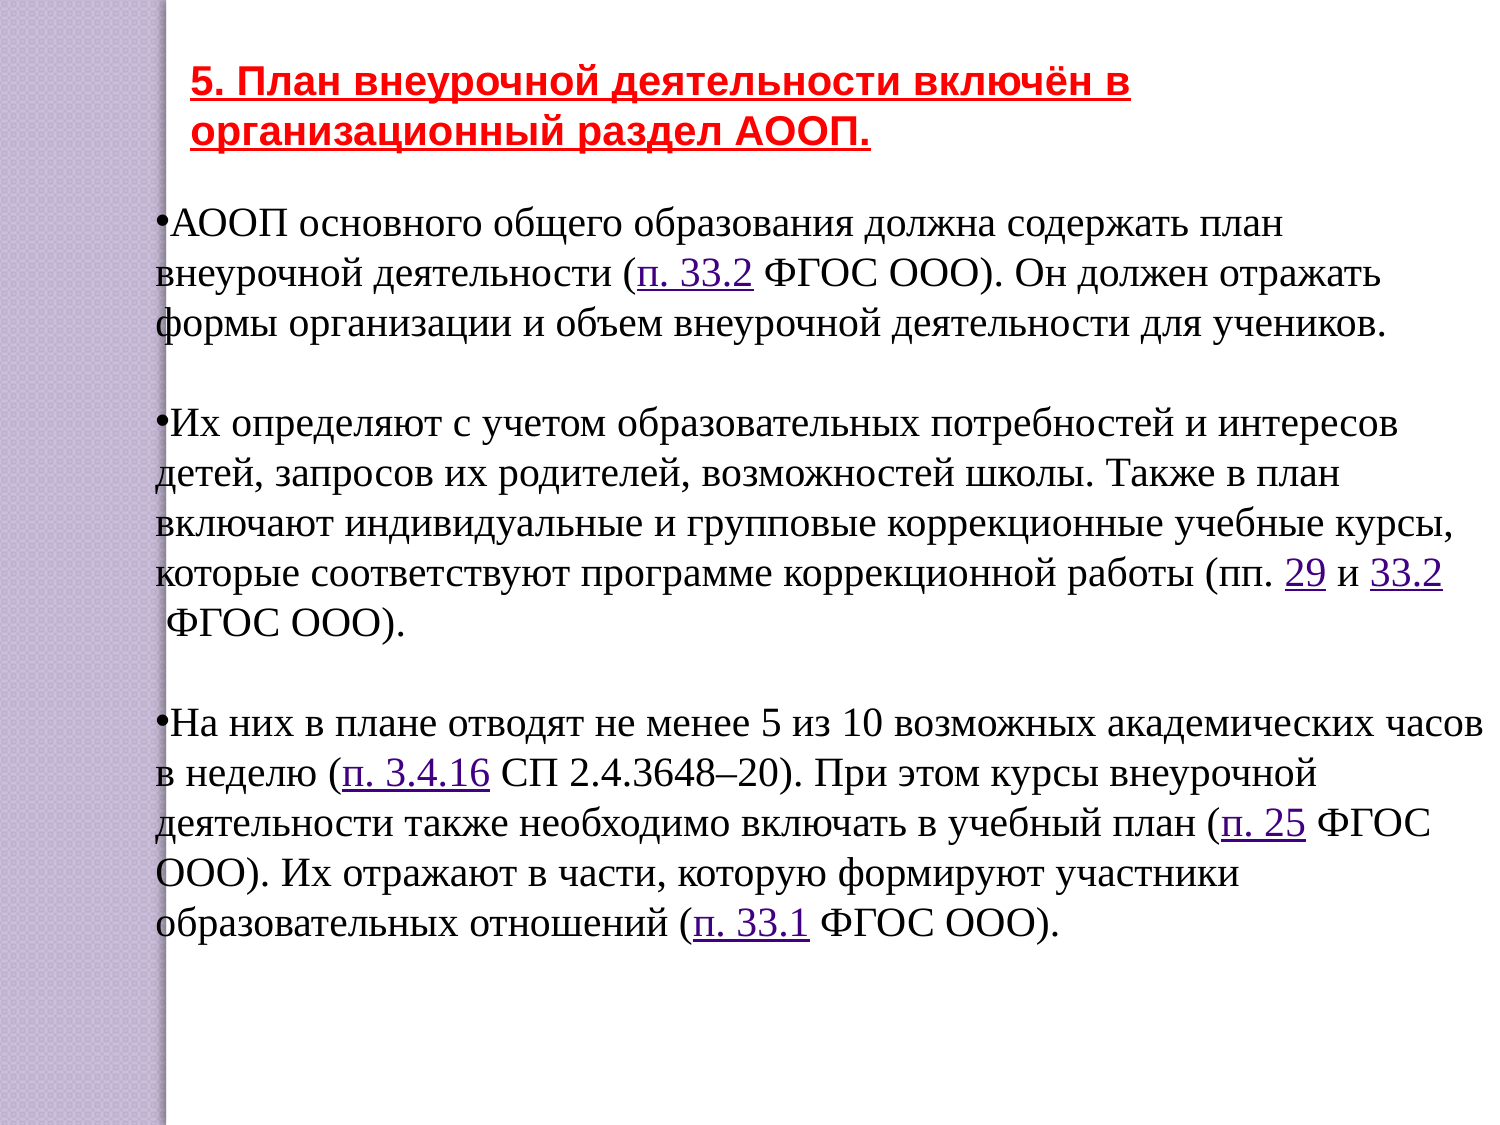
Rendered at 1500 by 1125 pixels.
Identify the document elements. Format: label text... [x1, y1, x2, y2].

text_box АООП основного общего образования должна содержать план внеурочной деятельности (п. 33.2 ФГОС ООО). Он должен отражать формы организации и объем внеурочной деятельности для учеников. Их определяют с учетом образовательных потребностей и интересов детей, запросов их родителей, возможностей школы. Также в план включают индивидуальные и групповые коррекционные учебные курсы, которые соответствуют программе коррекционной работы (пп. 29 и 33.2 ФГОС ООО). На них в плане отводят не менее 5 из 10 возможных академических часов в неделю (п. 3.4.16 СП 2.4.3648–20). При этом курсы внеурочной деятельности также необходимо включать в учебный план (п. 25 ФГОС ООО). Их отражают в части, которую формируют участники образовательных отношений (п. 33.1 ФГОС ООО). [140, 187, 1500, 953]
text_box 5. План внеурочной деятельности включён в организационный раздел АООП. [175, 46, 1254, 162]
